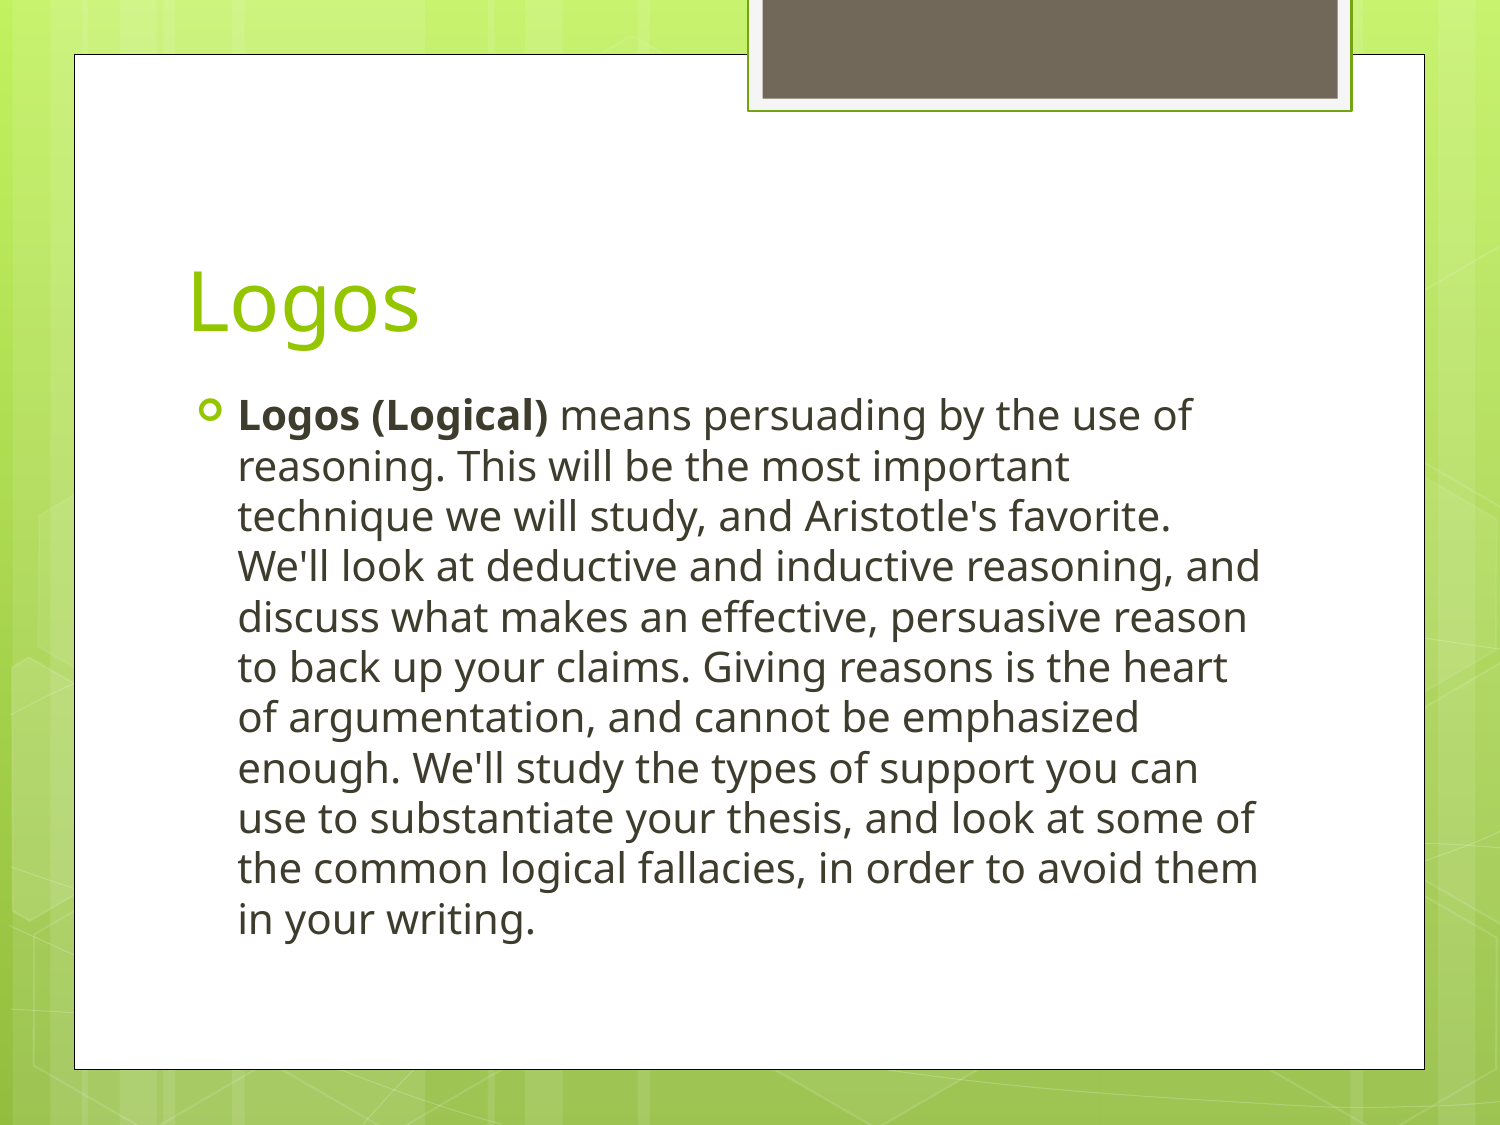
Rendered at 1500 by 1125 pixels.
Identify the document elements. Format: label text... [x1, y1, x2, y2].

list Logos (Logical) means persuading by the use of reasoning. This will be the most important technique we will study, and Aristotle's favorite. We'll look at deductive and inductive reasoning, and discuss what makes an effective, persuasive reason to back up your claims. Giving reasons is the heart of argumentation, and cannot be emphasized enough. We'll study the types of support you can use to substantiate your thesis, and look at some of the common logical fallacies, in order to avoid them in your writing. [171, 381, 1283, 957]
title Logos [171, 168, 1324, 357]
